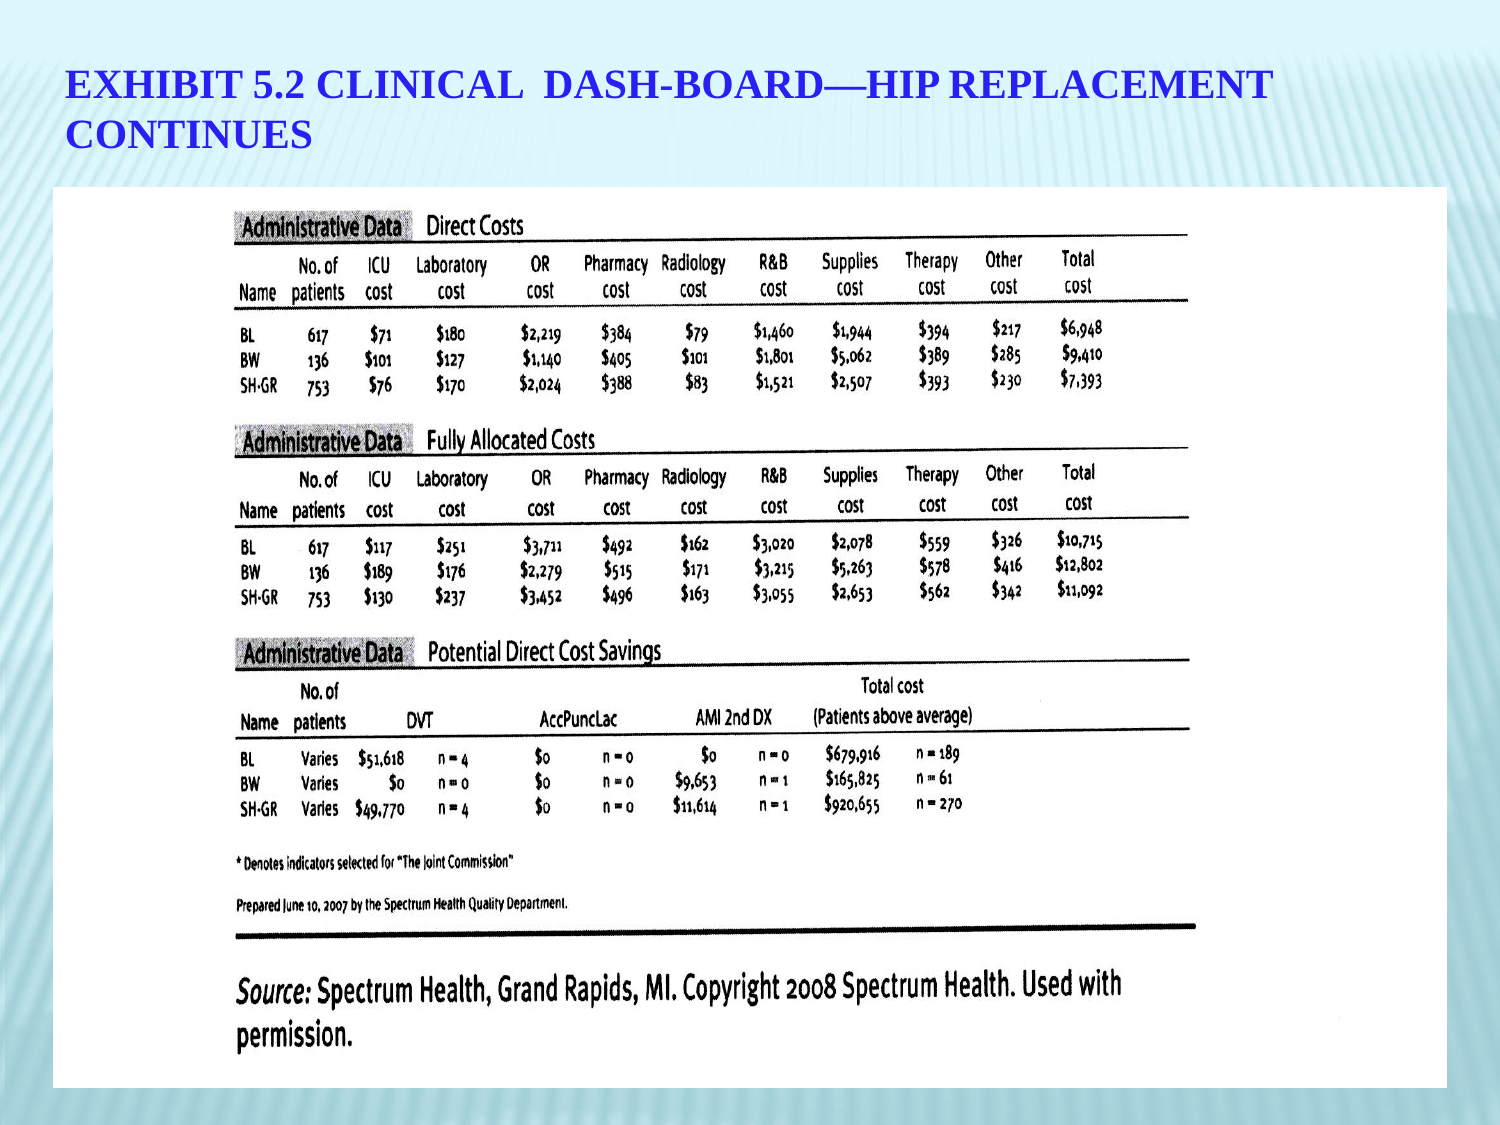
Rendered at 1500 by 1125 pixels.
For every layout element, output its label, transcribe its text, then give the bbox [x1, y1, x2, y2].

picture [53, 187, 1447, 1088]
title EXHIBIT 5.2 Clinical Dash-board—Hip Replacement Continues [50, 37, 1475, 176]
